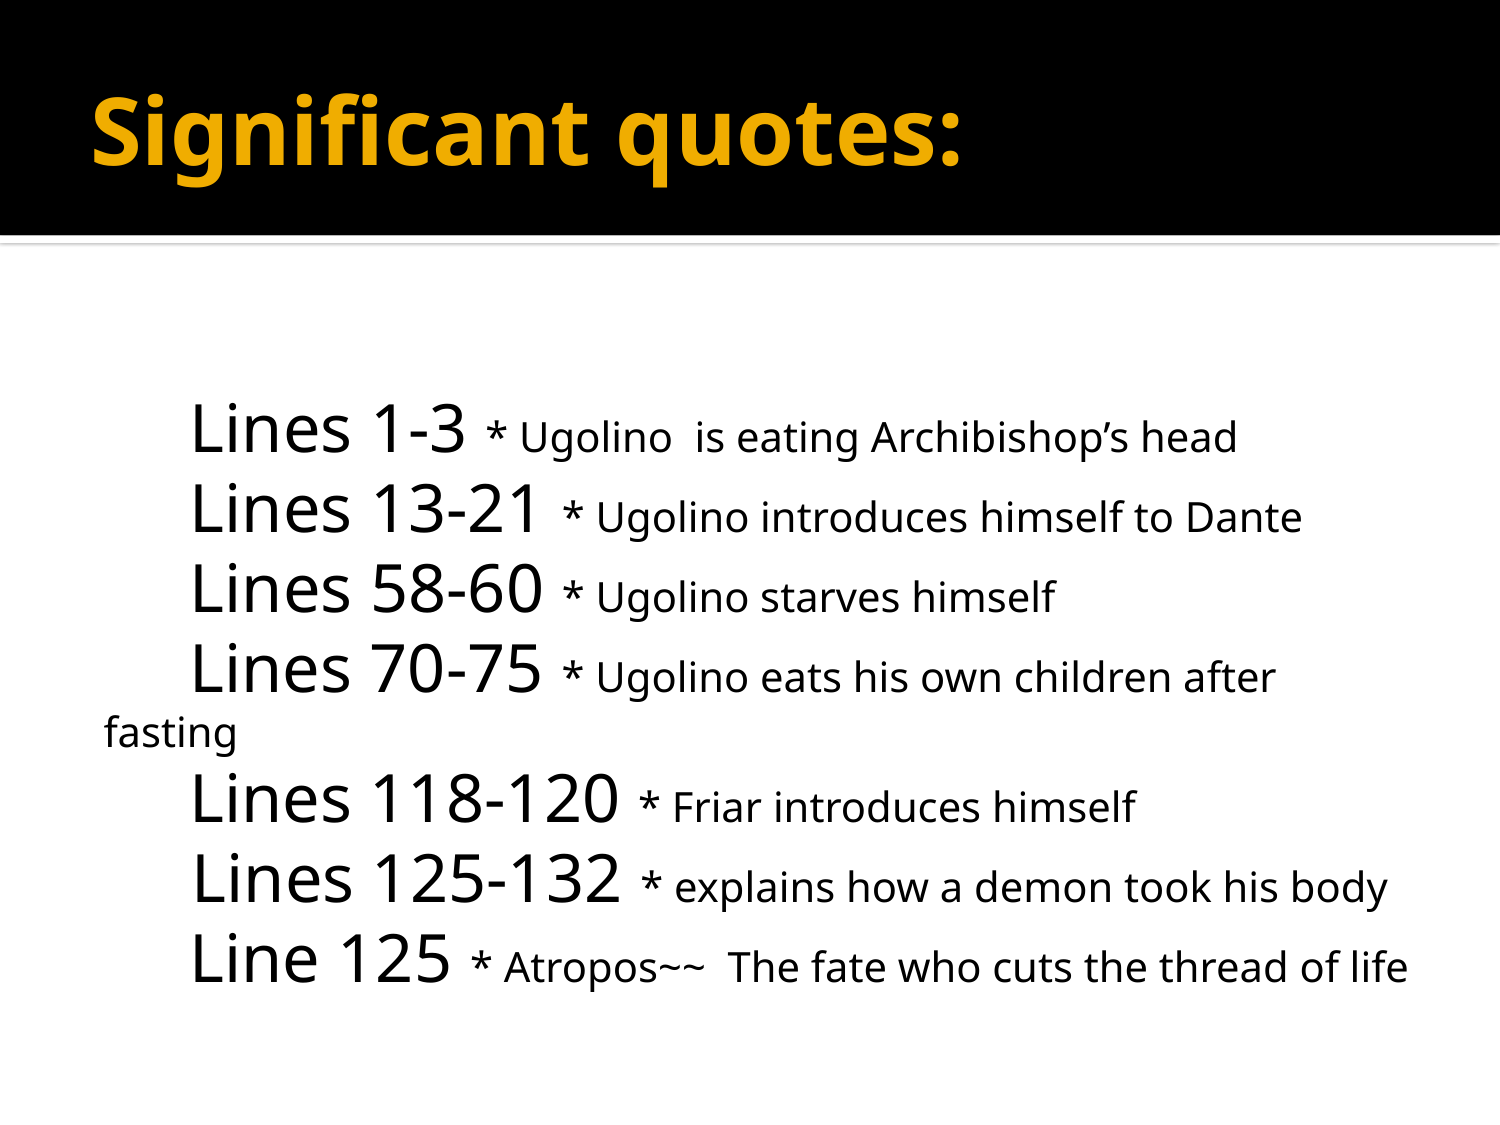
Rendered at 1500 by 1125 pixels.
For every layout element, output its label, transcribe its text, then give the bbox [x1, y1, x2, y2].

list Lines 1-3 * Ugolino is eating Archibishop’s head Lines 13-21 * Ugolino introduces himself to Dante Lines 58-60 * Ugolino starves himself Lines 70-75 * Ugolino eats his own children after fasting Lines 118-120 * Friar introduces himself Lines 125-132 * explains how a demon took his body Line 125 * Atropos~~ The fate who cuts the thread of life [75, 291, 1425, 1050]
title Significant quotes: [75, 25, 1425, 231]
